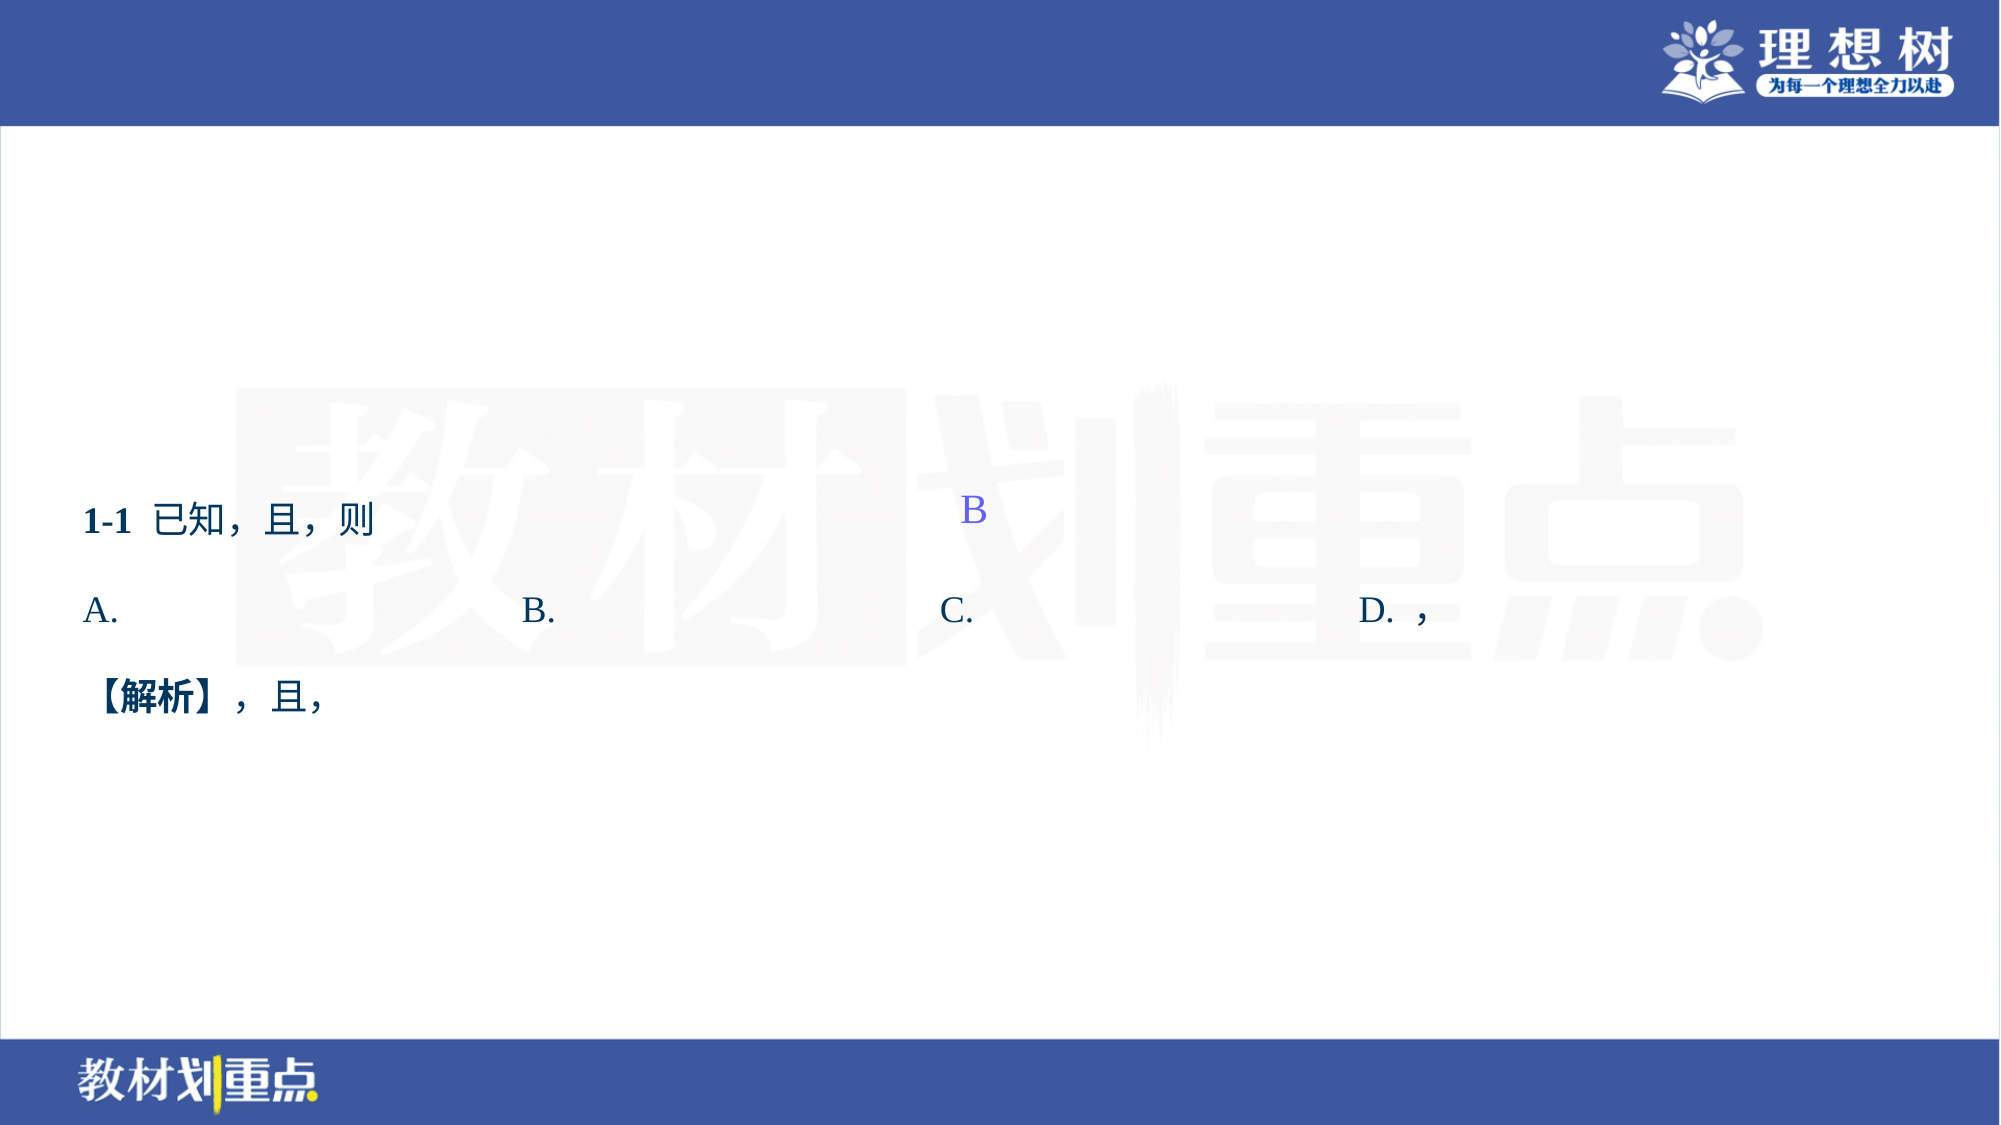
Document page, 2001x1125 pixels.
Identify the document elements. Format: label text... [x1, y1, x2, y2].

picture [0, 0, 2000, 1125]
text_box B [945, 479, 1004, 530]
